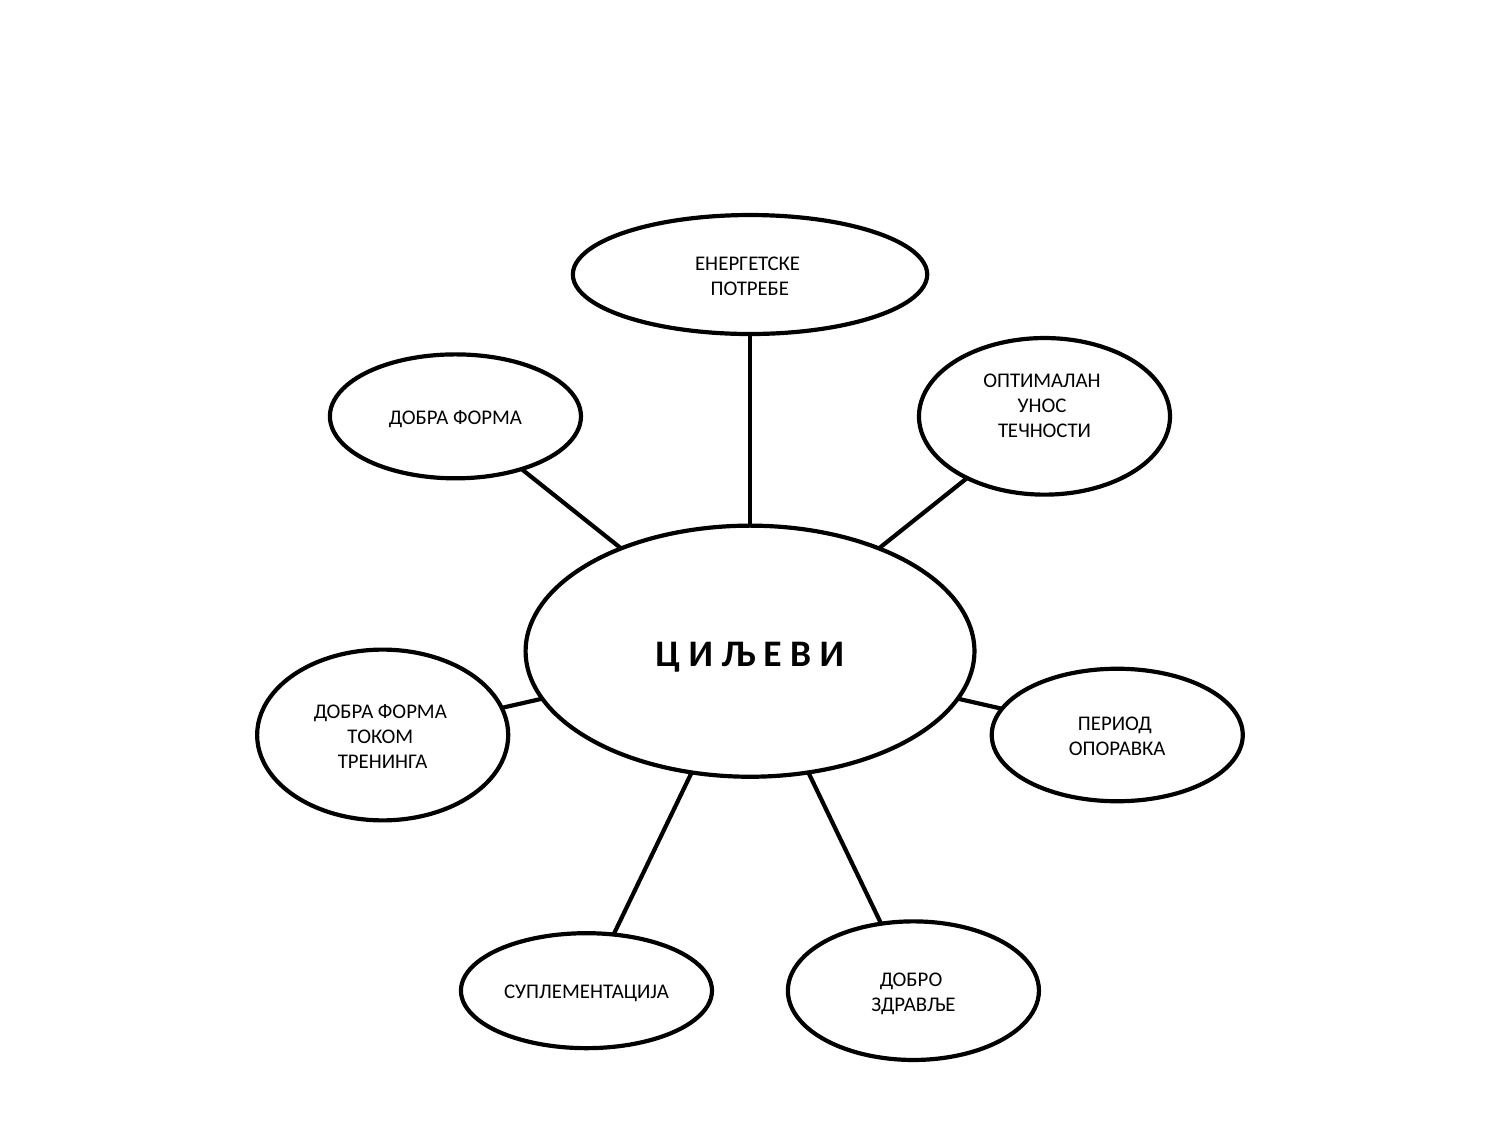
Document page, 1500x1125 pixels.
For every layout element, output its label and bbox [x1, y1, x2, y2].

text_box [0, 149, 1500, 1125]
